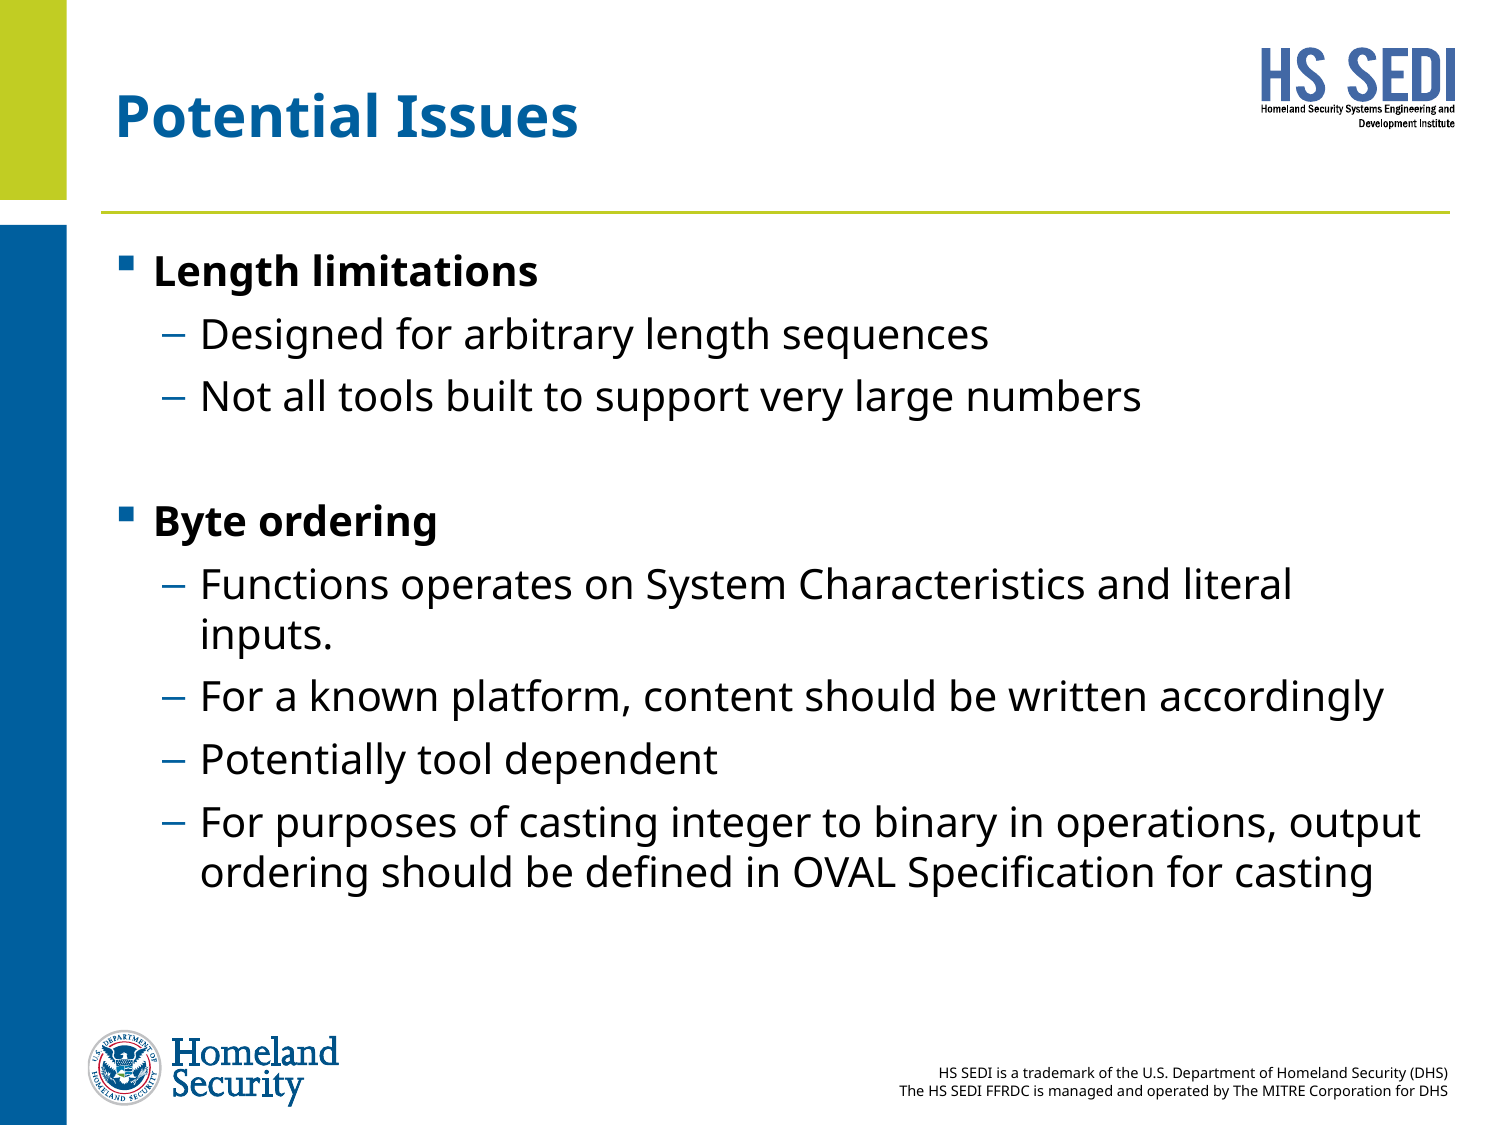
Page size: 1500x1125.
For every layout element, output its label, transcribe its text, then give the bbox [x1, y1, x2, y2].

title Potential Issues [99, 45, 1248, 188]
list Length limitations Designed for arbitrary length sequences Not all tools built to support very large numbers Byte ordering Functions operates on System Characteristics and literal inputs. For a known platform, content should be written accordingly Potentially tool dependent For purposes of casting integer to binary in operations, output ordering should be defined in OVAL Specification for casting [99, 237, 1450, 1005]
